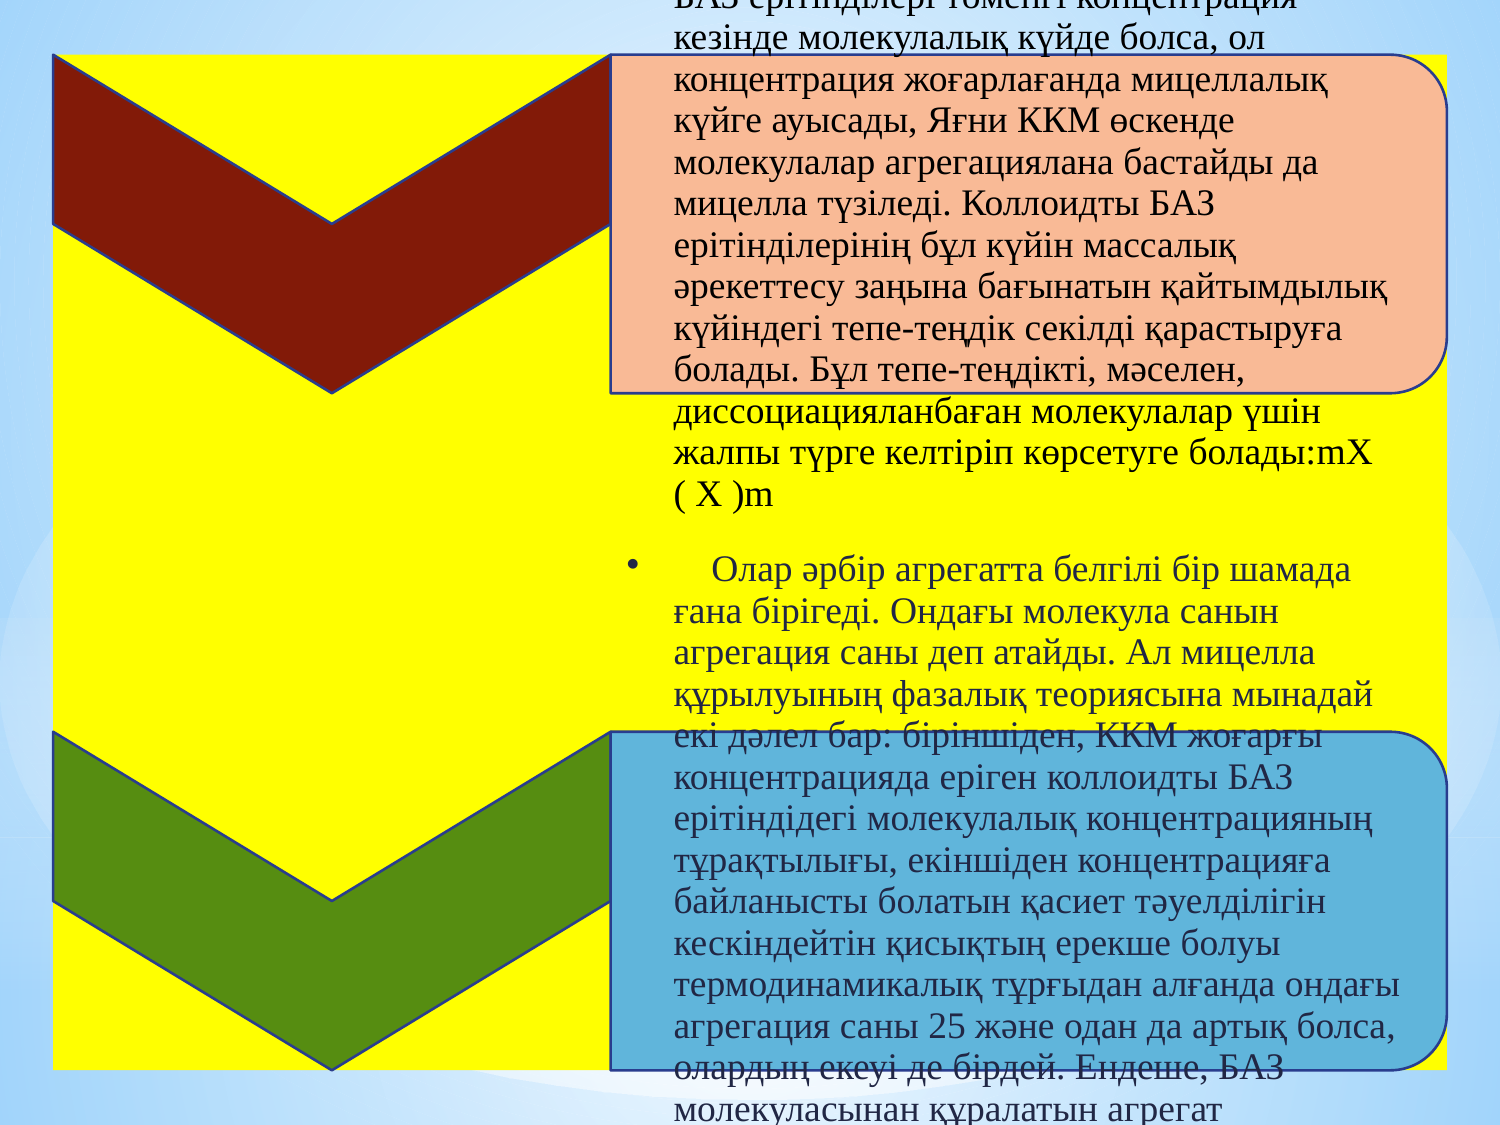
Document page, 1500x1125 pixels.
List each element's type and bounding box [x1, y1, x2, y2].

list [52, 54, 1448, 1071]
